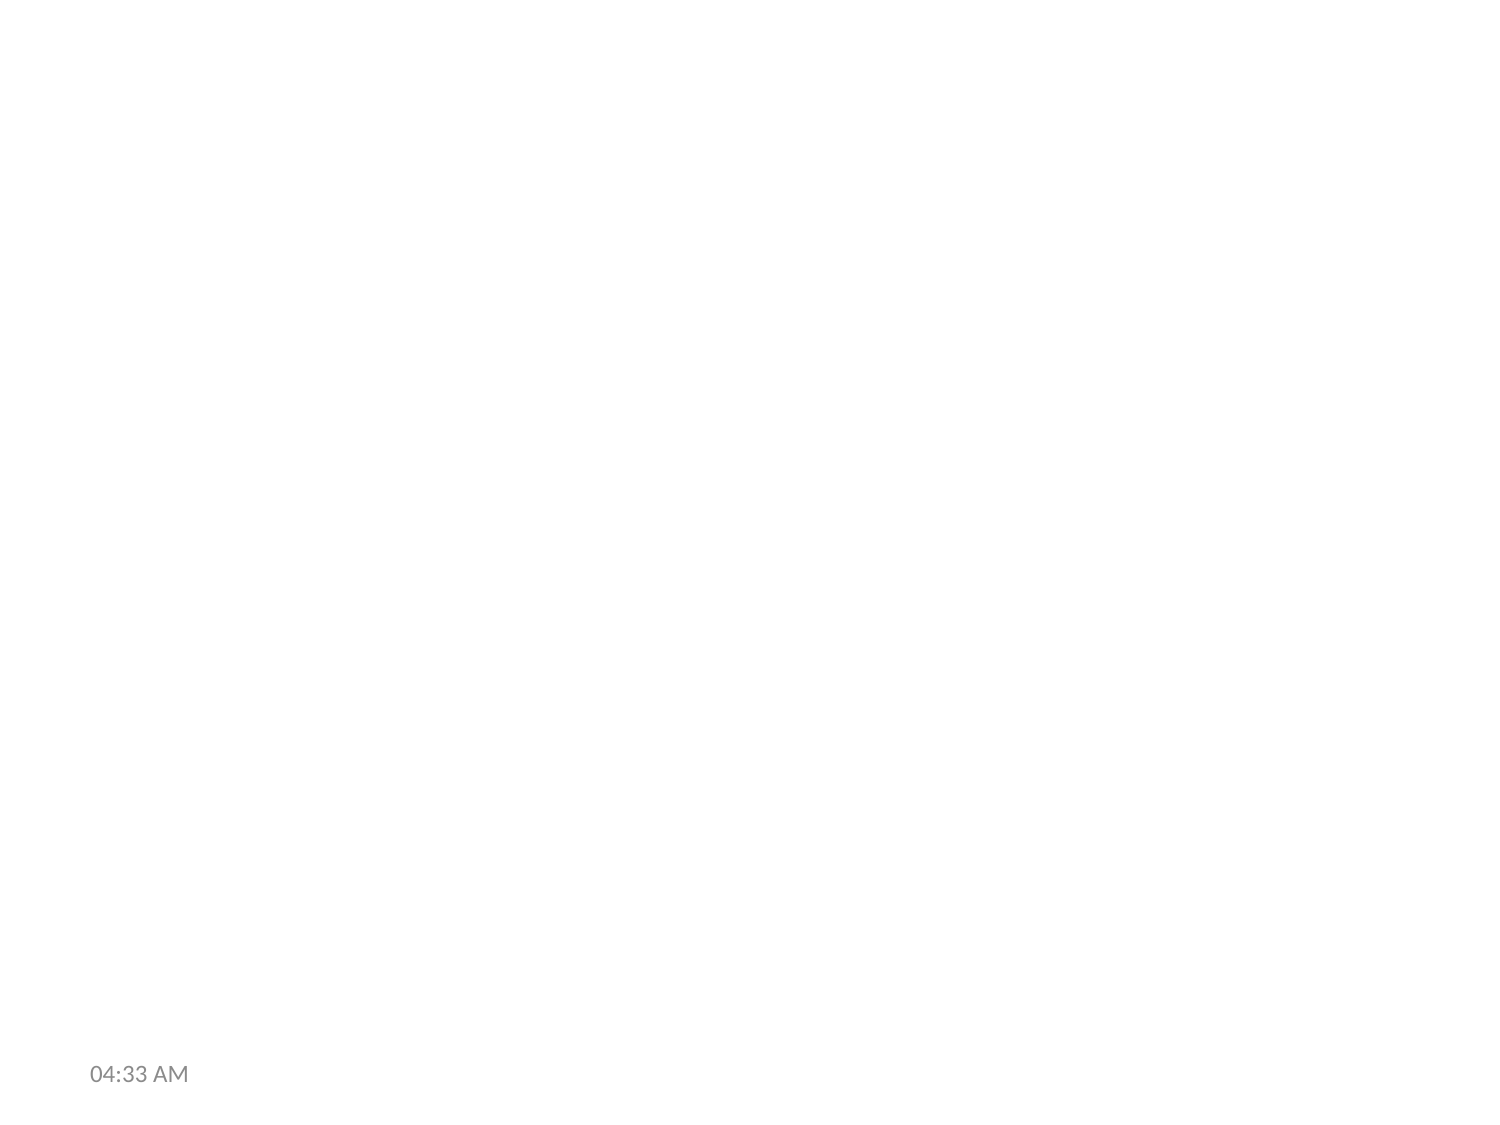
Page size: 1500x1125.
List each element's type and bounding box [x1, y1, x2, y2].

slide_number [75, 1042, 425, 1103]
